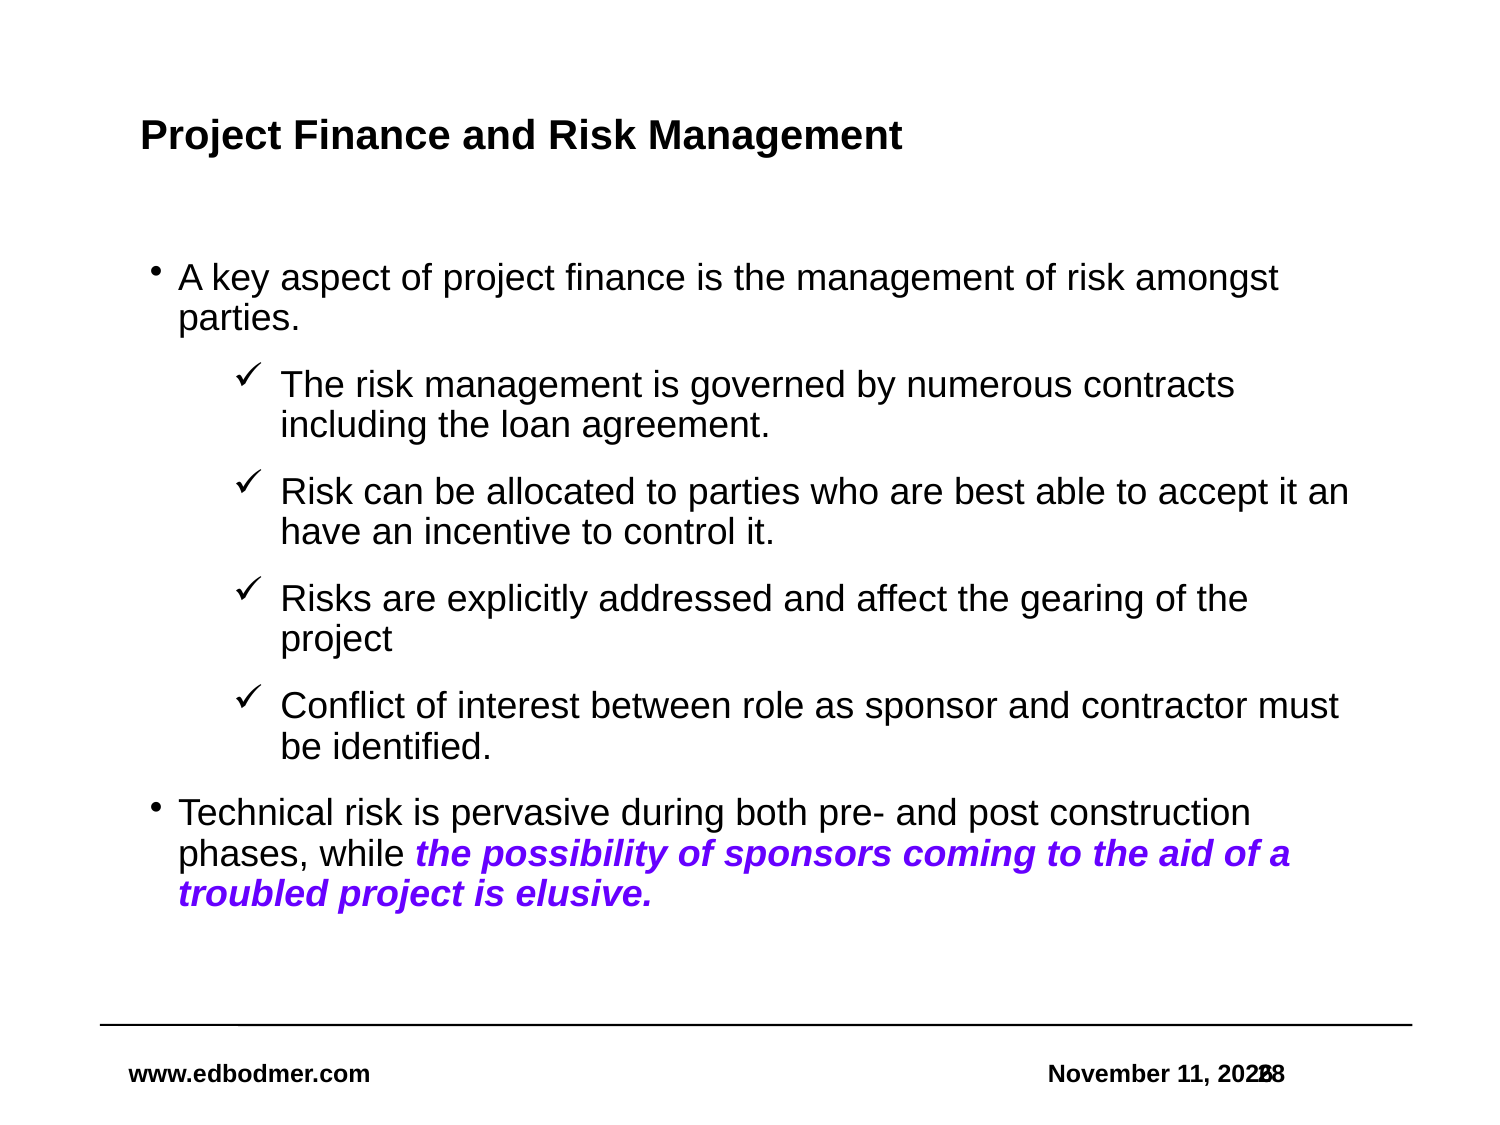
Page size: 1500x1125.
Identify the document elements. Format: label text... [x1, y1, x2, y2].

list A key aspect of project finance is the management of risk amongst parties. The risk management is governed by numerous contracts including the loan agreement. Risk can be allocated to parties who are best able to accept it an have an incentive to control it. Risks are explicitly addressed and affect the gearing of the project Conflict of interest between role as sponsor and contractor must be identified. Technical risk is pervasive during both pre- and post construction phases, while the possibility of sponsors coming to the aid of a troubled project is elusive. [124, 249, 1376, 1001]
title Project Finance and Risk Management [124, 99, 1288, 226]
